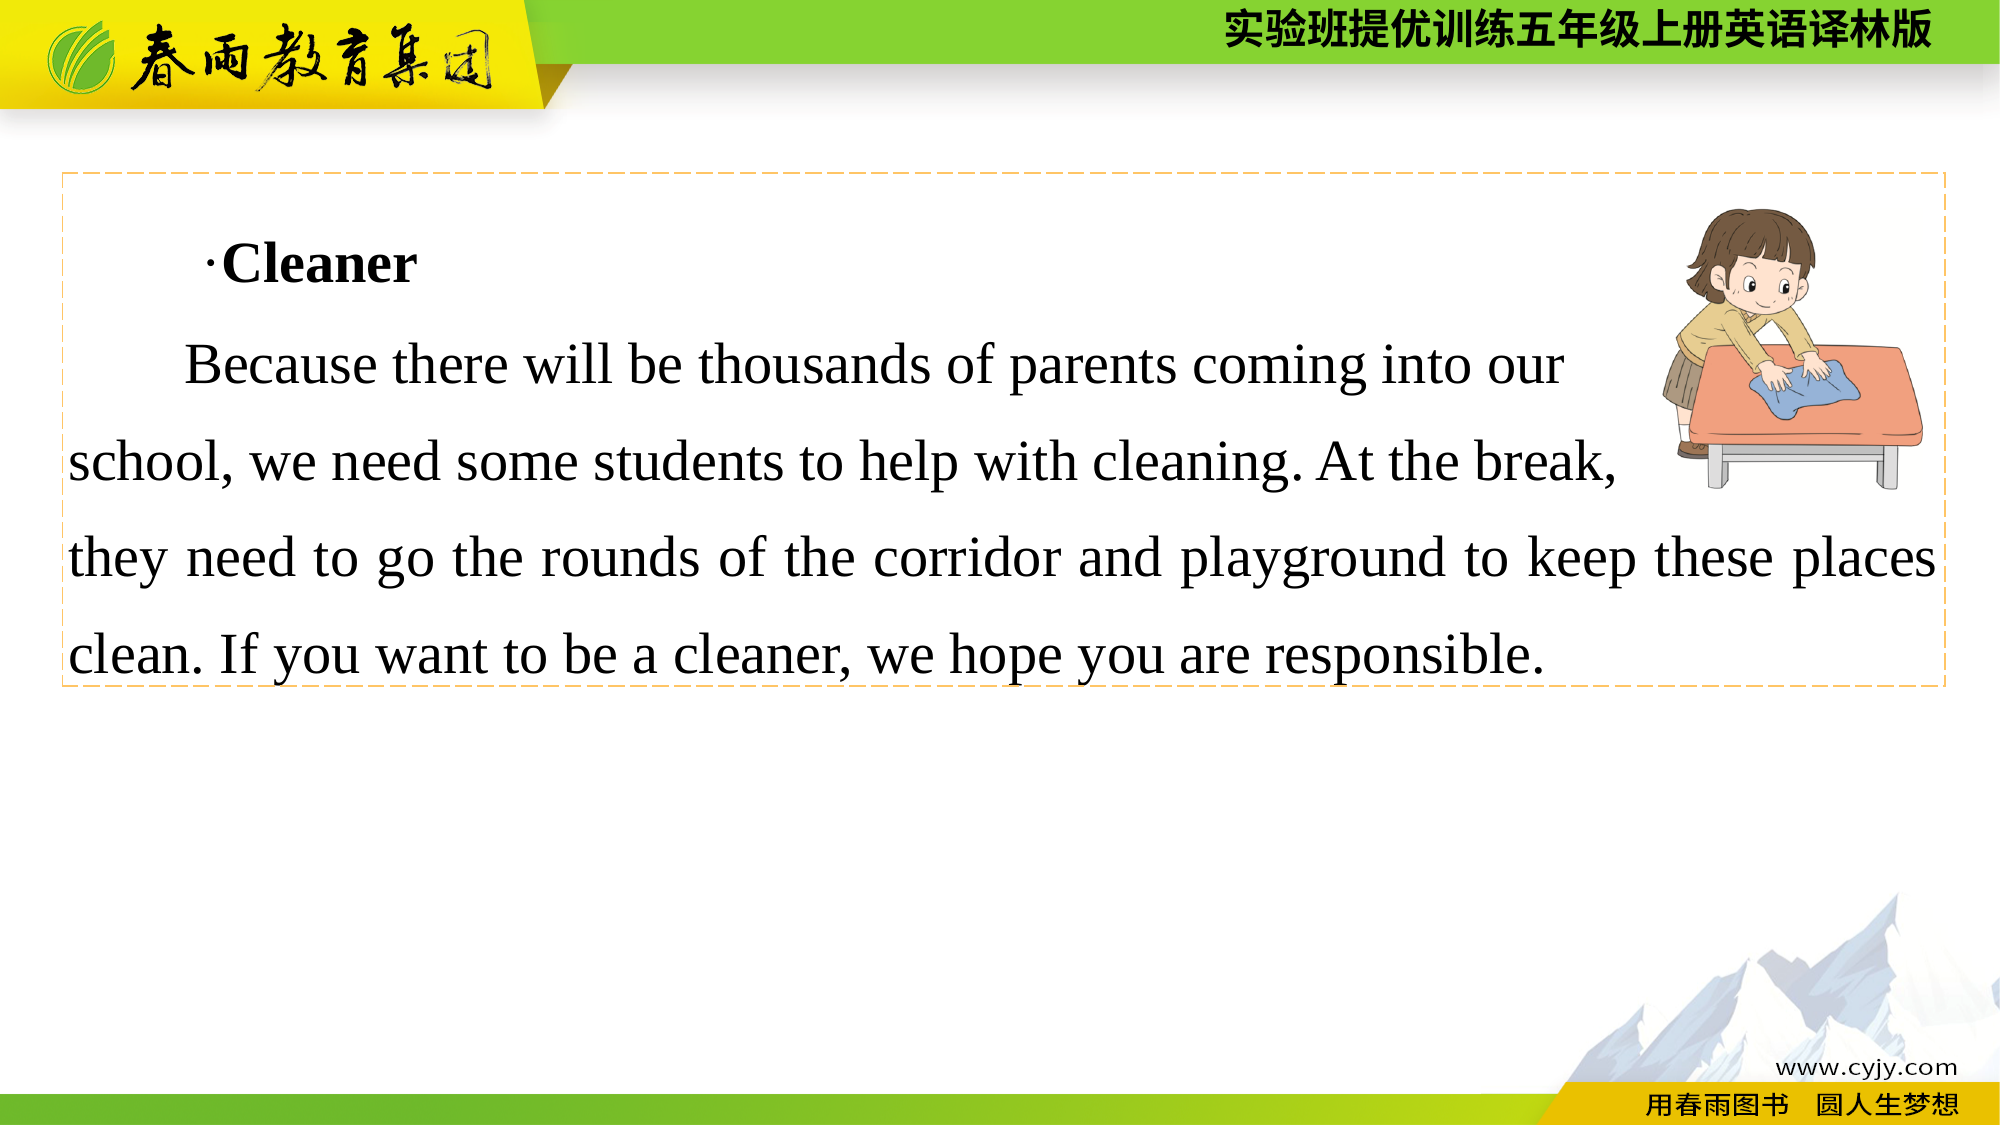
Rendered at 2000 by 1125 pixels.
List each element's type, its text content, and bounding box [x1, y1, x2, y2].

table_header ·Cleaner Because there will be thousands of parents coming into our school, we need some students to help with cleaning. At the break, they need to go the rounds of the corridor and playground to keep these places clean. If you want to be a cleaner, we hope you are responsible. [62, 173, 1945, 686]
picture [0, 0, 2000, 1125]
